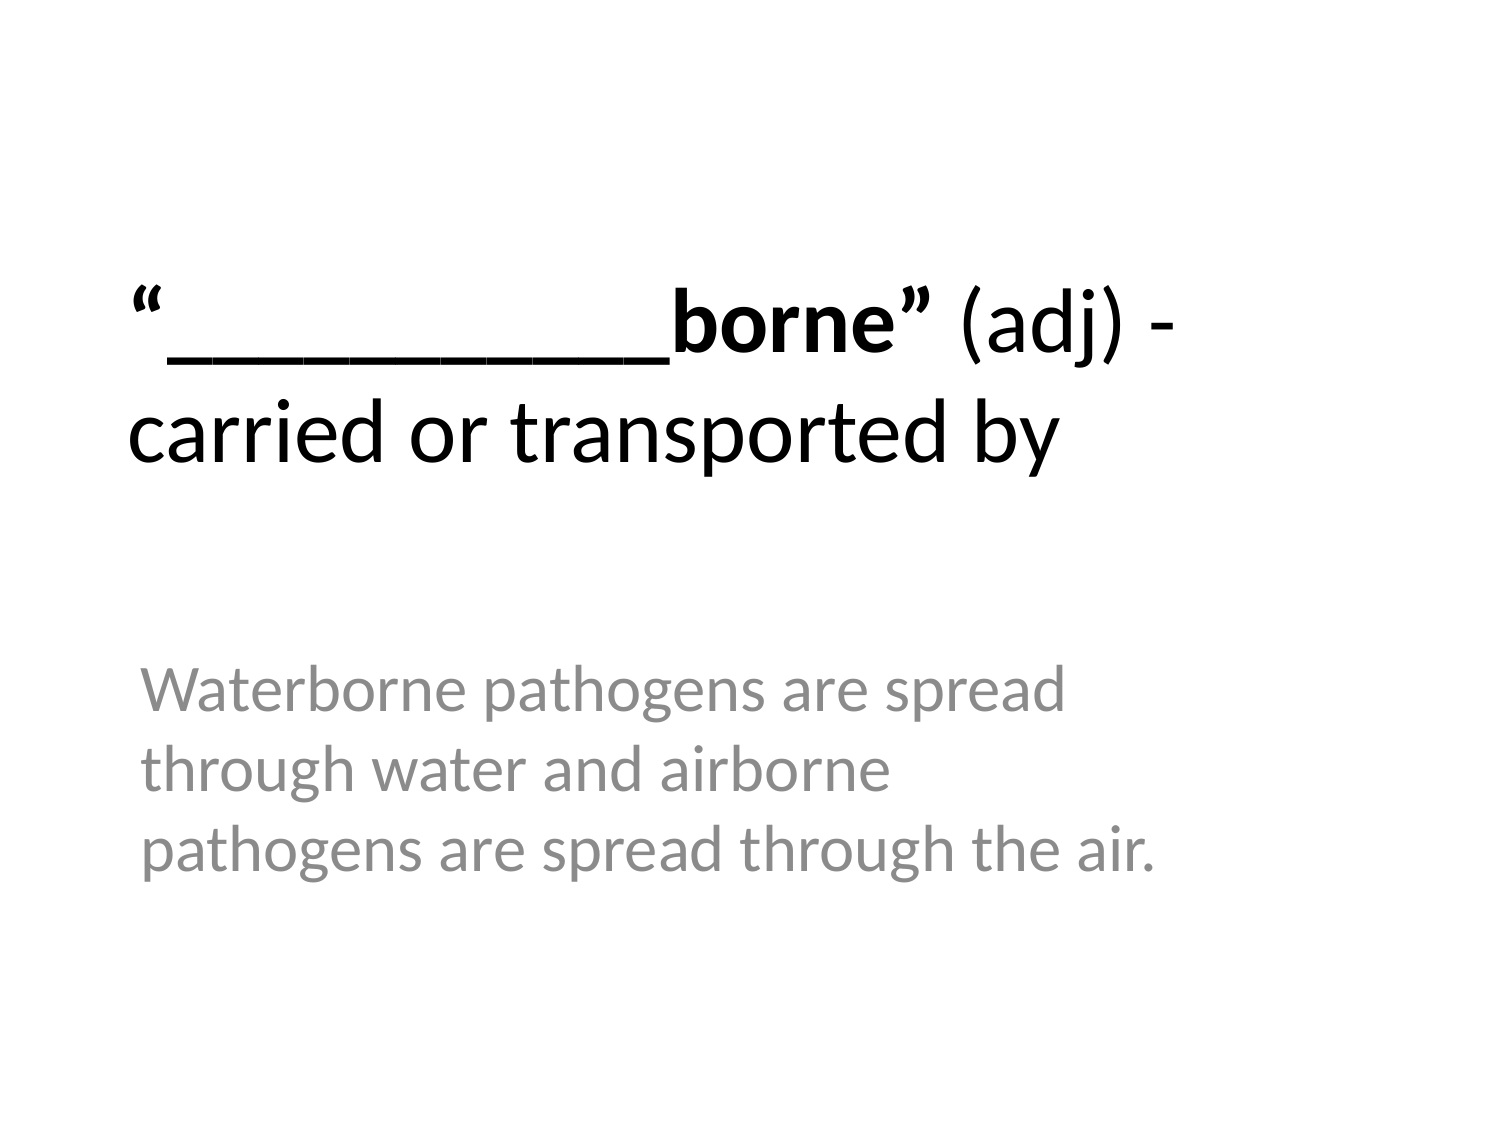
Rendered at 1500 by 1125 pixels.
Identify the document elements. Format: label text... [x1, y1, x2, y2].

subtitle Waterborne pathogens are spread through water and airborne pathogens are spread through the air. [125, 637, 1175, 925]
title “___________borne” (adj) - carried or transported by [112, 249, 1388, 492]
